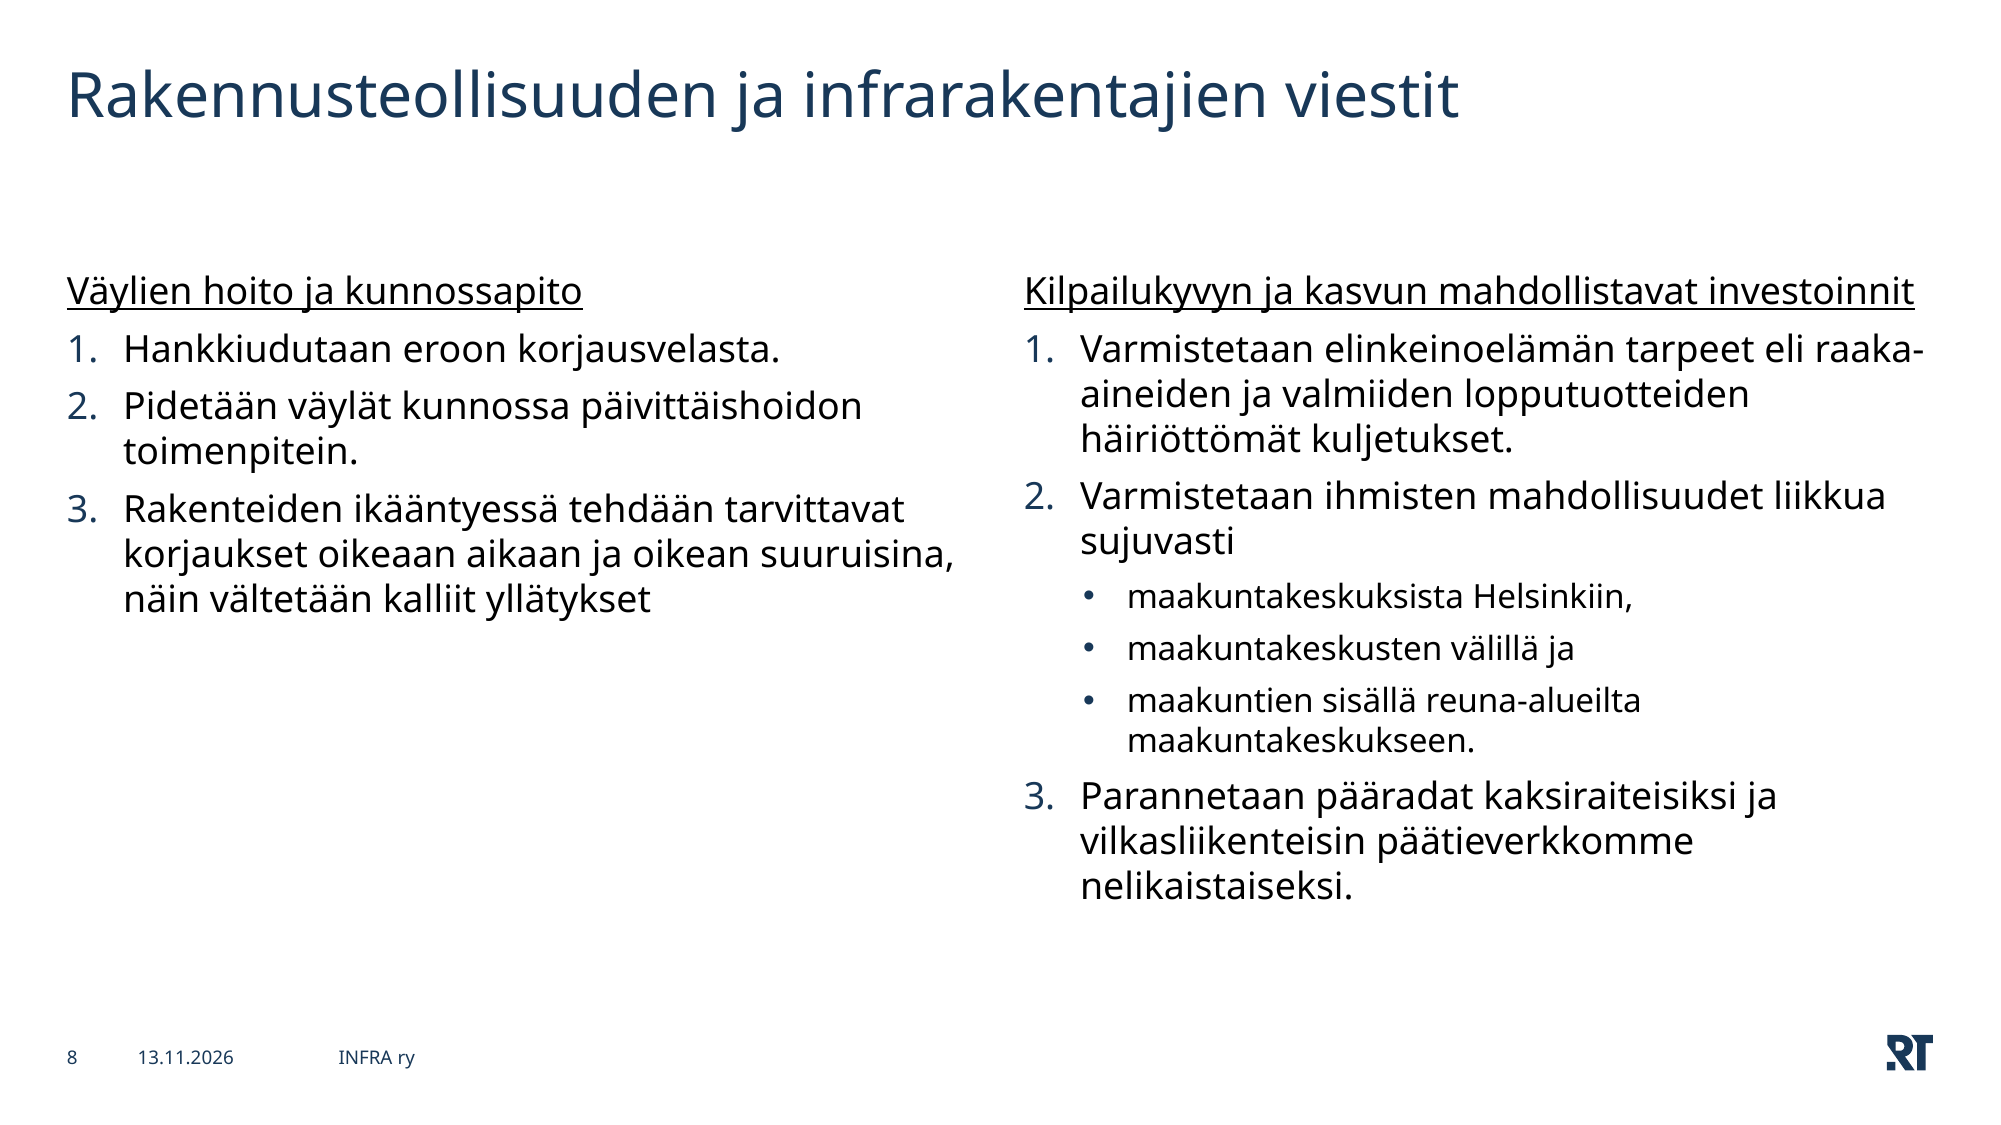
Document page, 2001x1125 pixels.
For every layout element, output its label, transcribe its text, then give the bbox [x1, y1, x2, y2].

list Kilpailukyvyn ja kasvun mahdollistavat investoinnit Varmistetaan elinkeinoelämän tarpeet eli raaka-aineiden ja valmiiden lopputuotteiden häiriöttömät kuljetukset. Varmistetaan ihmisten mahdollisuudet liikkua sujuvasti maakuntakeskuksista Helsinkiin, maakuntakeskusten välillä ja maakuntien sisällä reuna-alueilta maakuntakeskukseen. Parannetaan pääradat kaksiraiteisiksi ja vilkasliikenteisin päätieverkkomme nelikaistaiseksi. [1023, 267, 1934, 1000]
slide_number 8 [66, 1046, 138, 1071]
list Väylien hoito ja kunnossapito Hankkiudutaan eroon korjausvelasta. Pidetään väylät kunnossa päivittäishoidon toimenpitein. Rakenteiden ikääntyessä tehdään tarvittavat korjaukset oikeaan aikaan ja oikean suuruisina, näin vältetään kalliit yllätykset [66, 267, 977, 1000]
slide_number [138, 1046, 338, 1071]
footer INFRA ry [338, 1046, 1804, 1071]
title Rakennusteollisuuden ja infrarakentajien viestit [66, 54, 1933, 221]
